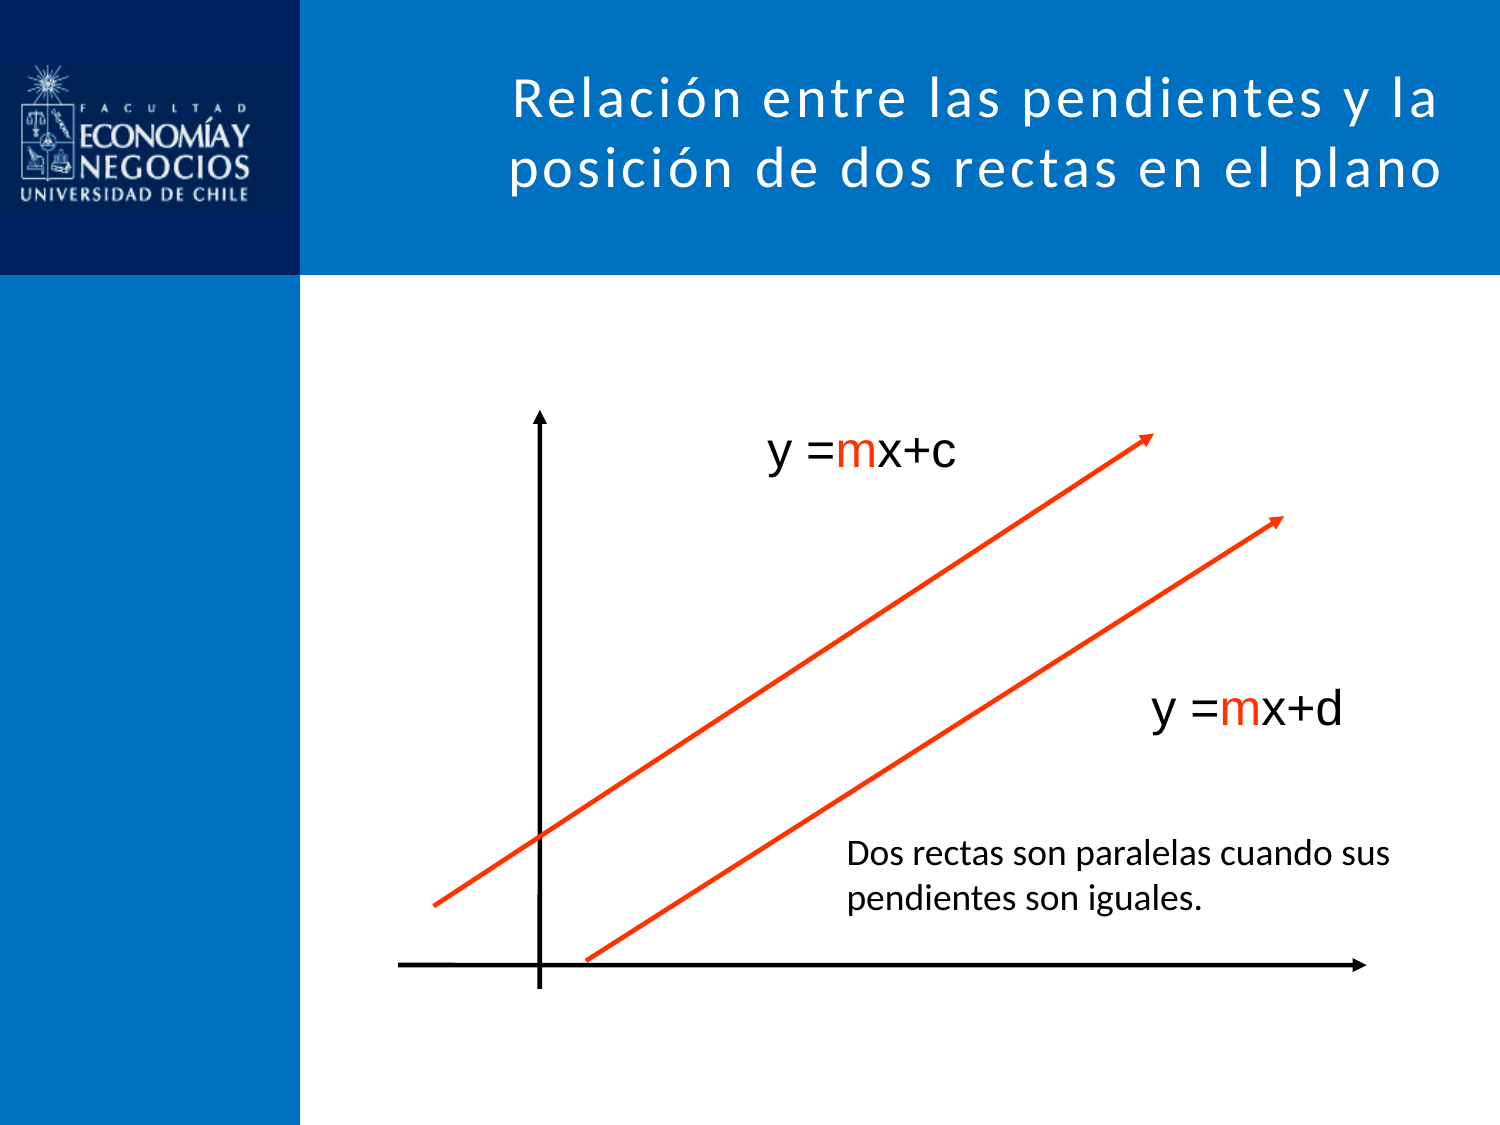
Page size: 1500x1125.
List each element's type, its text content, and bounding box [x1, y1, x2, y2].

title Relación entre las pendientes y la posición de dos rectas en el plano [433, 35, 1459, 223]
text_box [533, 409, 547, 836]
text_box [433, 433, 1155, 907]
text_box [398, 958, 1367, 972]
text_box y =mx+d [1136, 667, 1373, 743]
text_box Dos rectas son paralelas cuando sus pendientes son iguales. [831, 820, 1435, 925]
text_box y =mx+c [752, 409, 989, 485]
picture [0, 64, 290, 211]
text_box [585, 516, 1285, 961]
